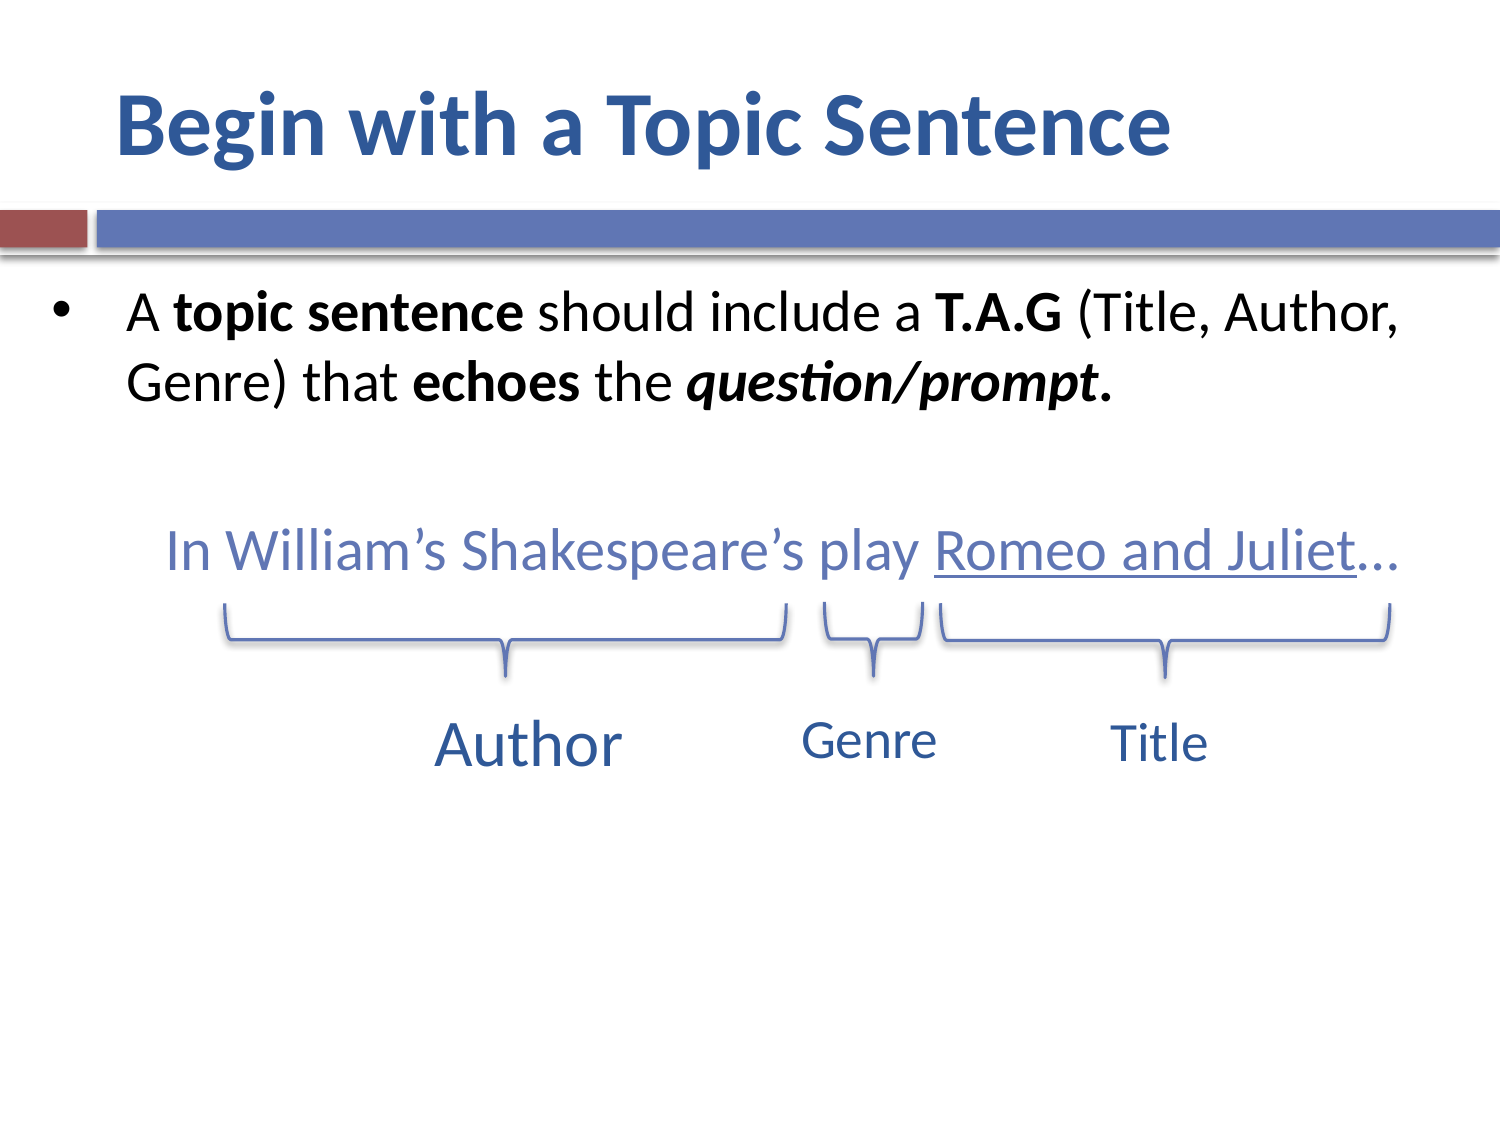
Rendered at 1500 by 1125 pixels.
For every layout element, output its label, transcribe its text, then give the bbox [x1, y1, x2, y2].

text_box Author [419, 676, 649, 803]
text_box Title [1095, 676, 1239, 803]
text_box Genre [786, 673, 980, 800]
text_box [223, 603, 788, 676]
title Begin with a Topic Sentence [100, 37, 1438, 200]
text_box [938, 603, 1392, 676]
text_box A topic sentence should include a T.A.G (Title, Author, Genre) that echoes the question/prompt. [36, 265, 1438, 421]
list In William’s Shakespeare’s play Romeo and Juliet… [150, 502, 1488, 803]
text_box [822, 601, 925, 673]
